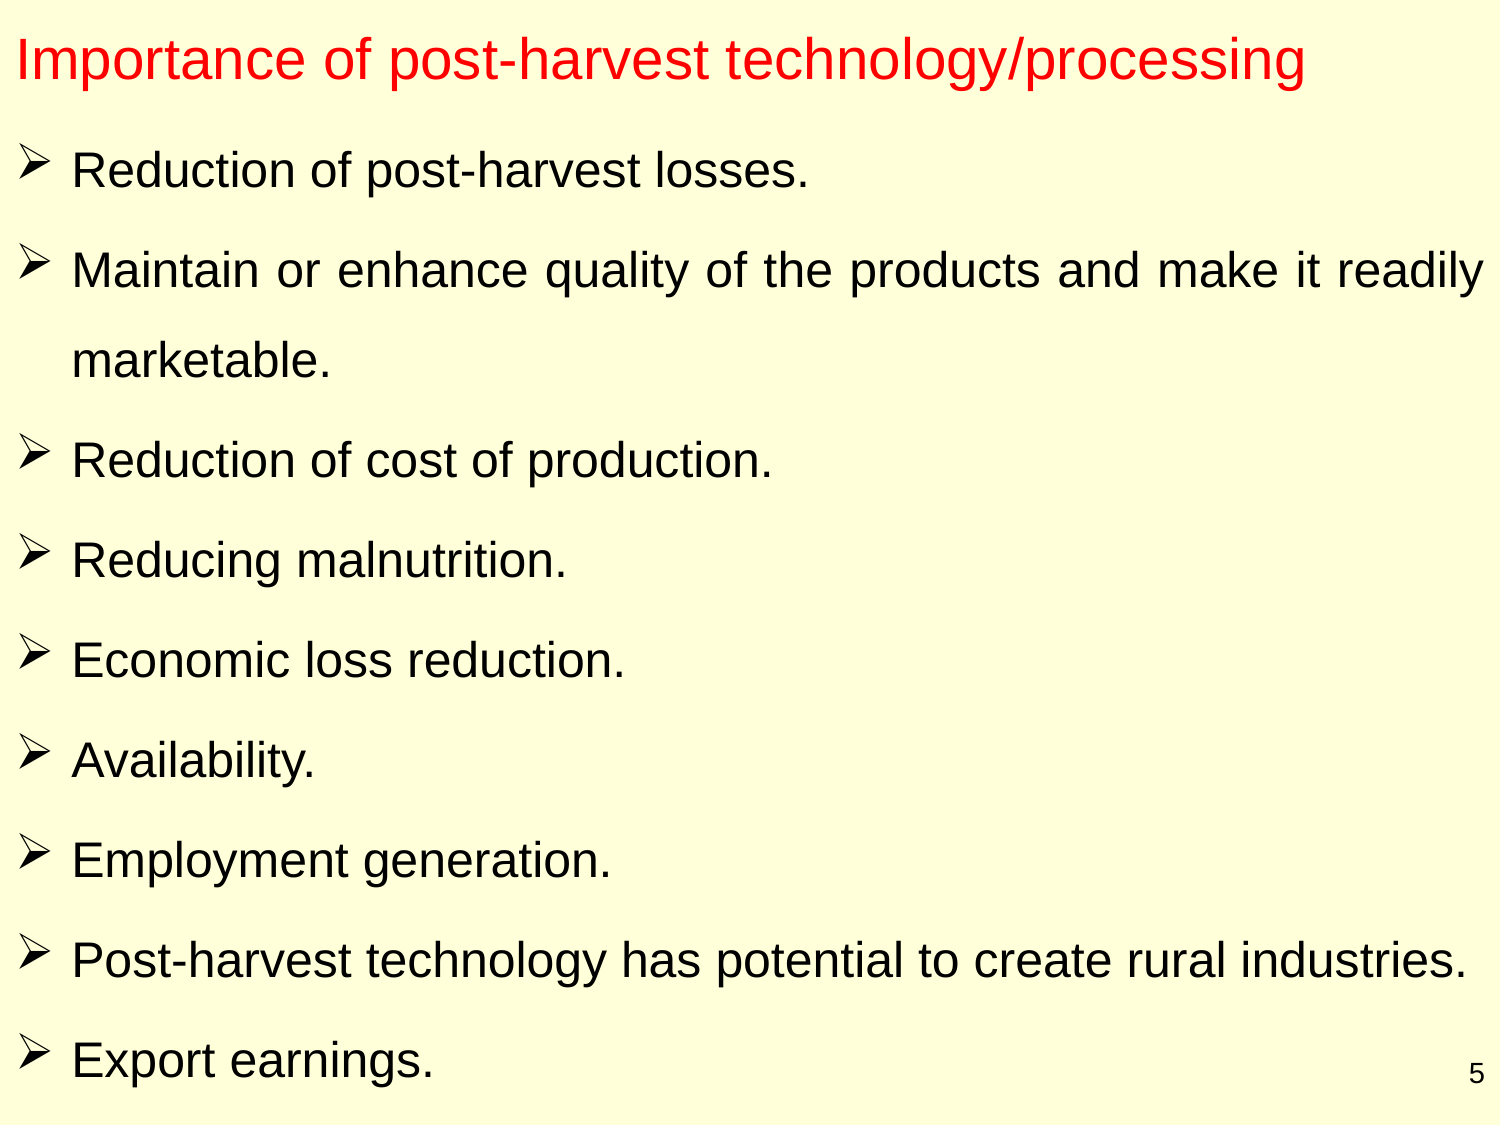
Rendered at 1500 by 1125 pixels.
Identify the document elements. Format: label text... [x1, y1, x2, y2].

title Importance of post-harvest technology/processing [0, 12, 1500, 99]
list Reduction of post-harvest losses. Maintain or enhance quality of the products and make it readily marketable. Reduction of cost of production. Reducing malnutrition. Economic loss reduction. Availability. Employment generation. Post-harvest technology has potential to create rural industries. Export earnings. [0, 99, 1500, 1100]
slide_number 5 [1149, 1046, 1500, 1125]
